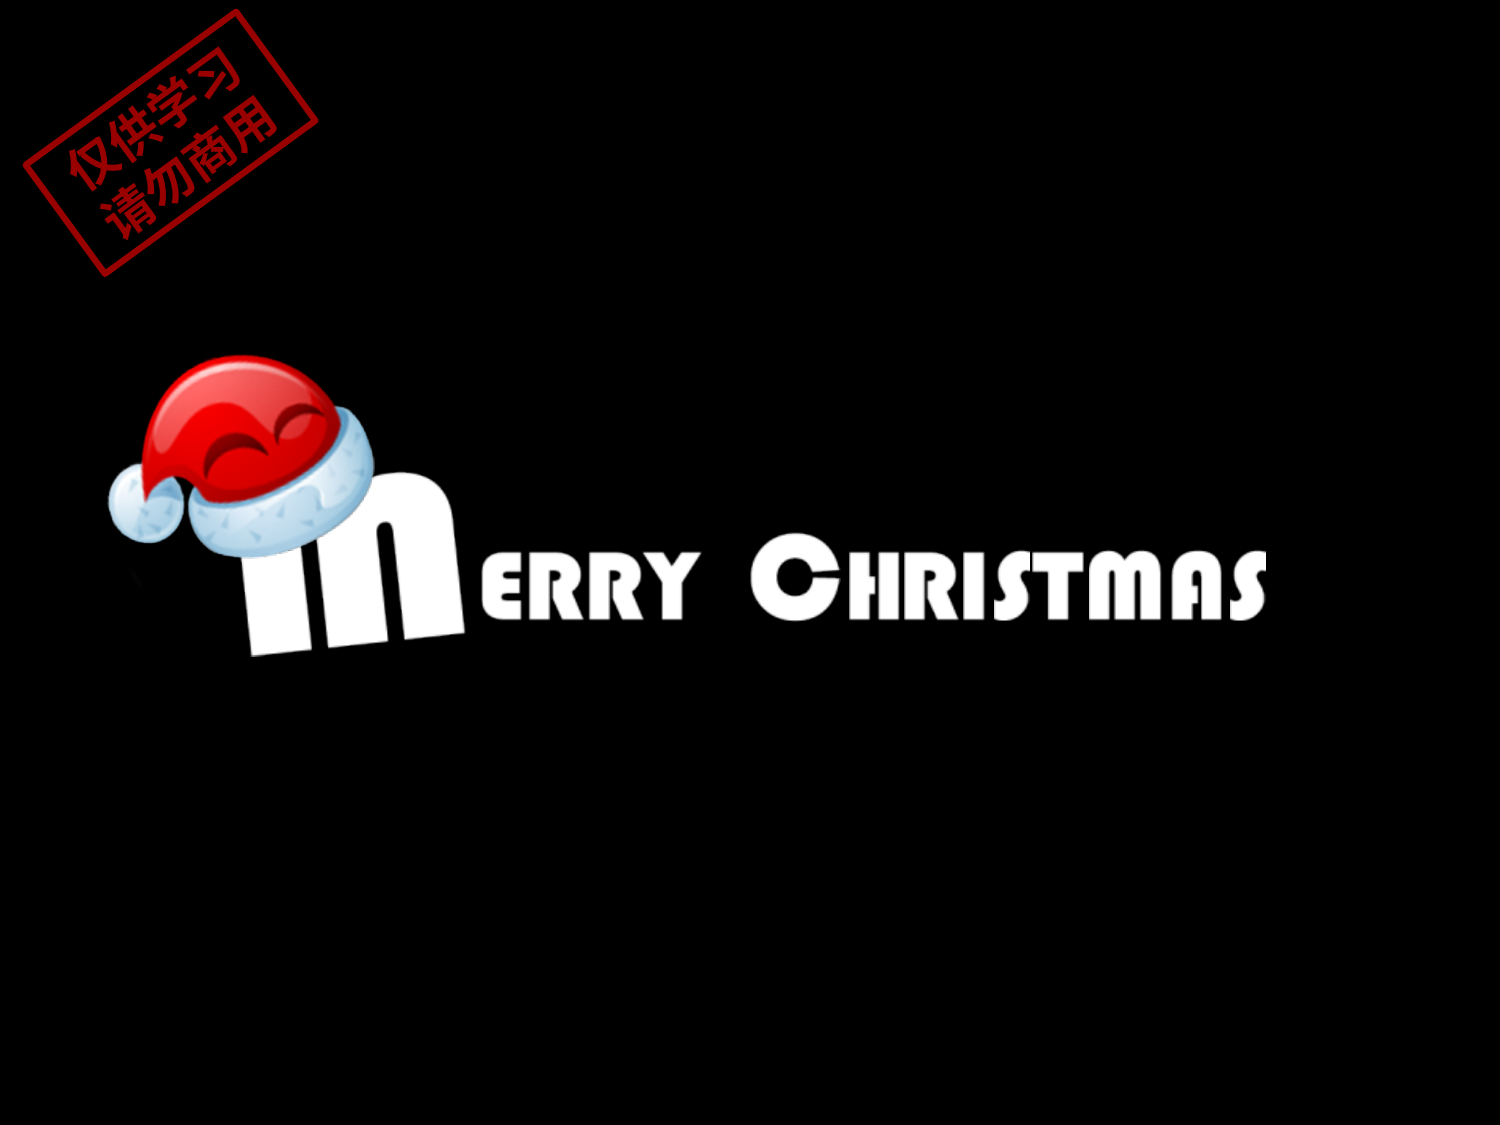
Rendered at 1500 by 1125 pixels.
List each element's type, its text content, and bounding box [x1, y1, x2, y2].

picture [848, 468, 1030, 657]
picture [105, 353, 375, 598]
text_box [105, 353, 480, 657]
picture [480, 468, 704, 657]
picture [1031, 468, 1170, 657]
picture [749, 468, 841, 657]
picture [1171, 468, 1266, 657]
text_box 仅供学习 请勿商用 [25, 11, 316, 274]
